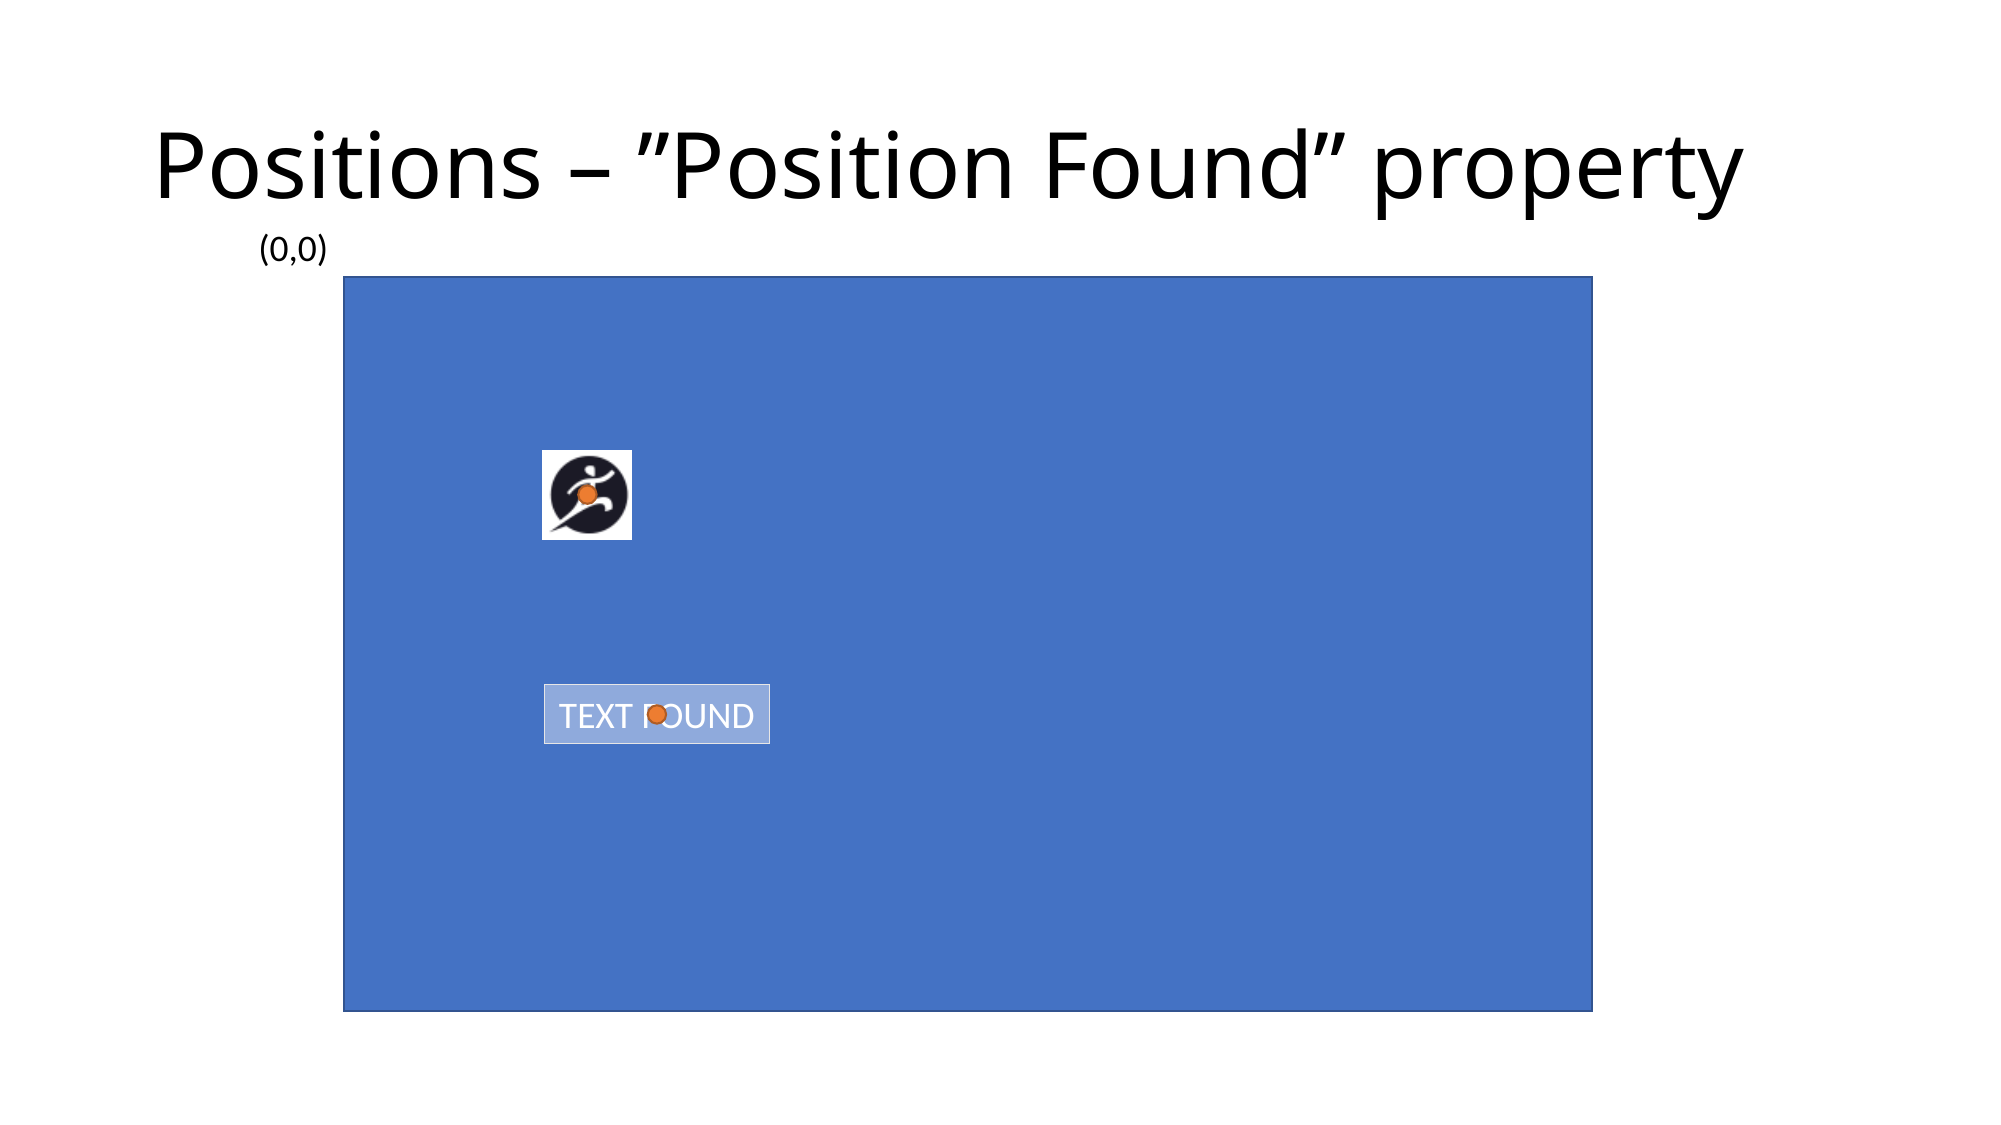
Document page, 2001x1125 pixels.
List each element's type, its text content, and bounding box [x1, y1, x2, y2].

text_box TEXT FOUND [544, 684, 770, 744]
picture [542, 450, 632, 540]
text_box (0,0) [243, 216, 344, 277]
text_box [343, 276, 1593, 1012]
text_box [646, 704, 668, 725]
title Positions – ”Position Found” property [137, 59, 1863, 278]
